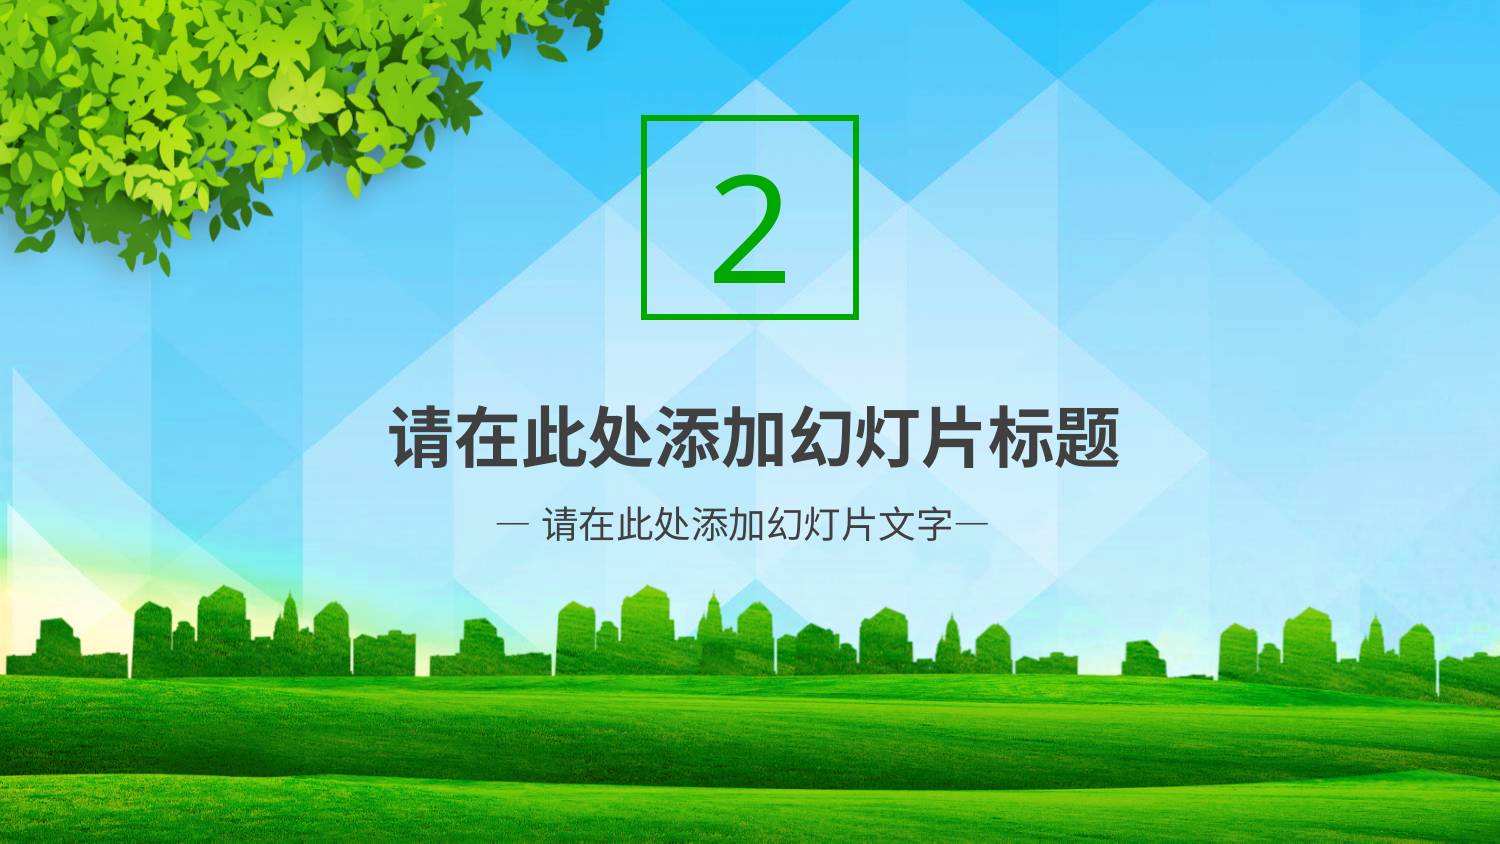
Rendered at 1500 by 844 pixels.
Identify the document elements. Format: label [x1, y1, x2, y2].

text_box [0, 0, 1500, 844]
text_box [643, 117, 857, 323]
